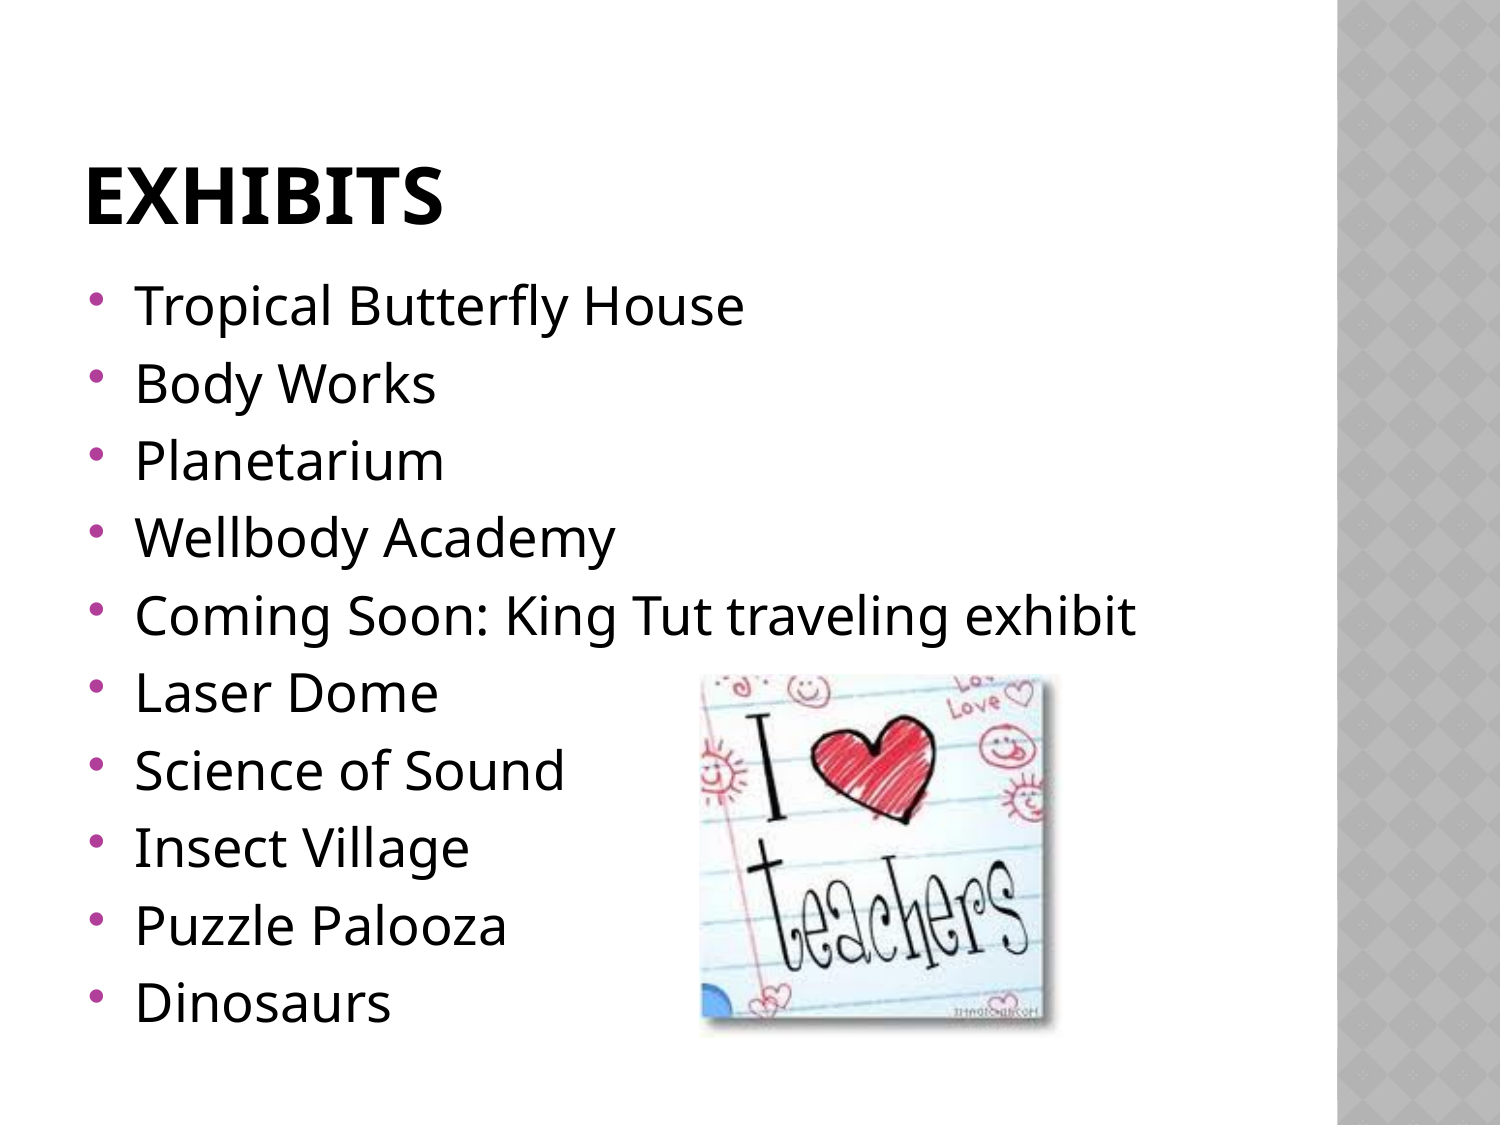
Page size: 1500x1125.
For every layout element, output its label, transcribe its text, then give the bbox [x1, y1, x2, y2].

title Exhibits [75, 52, 1263, 240]
picture [699, 674, 1063, 1038]
list Tropical Butterfly House Body Works Planetarium Wellbody Academy Coming Soon: King Tut traveling exhibit Laser Dome Science of Sound Insect Village Puzzle Palooza Dinosaurs [75, 264, 1263, 1059]
